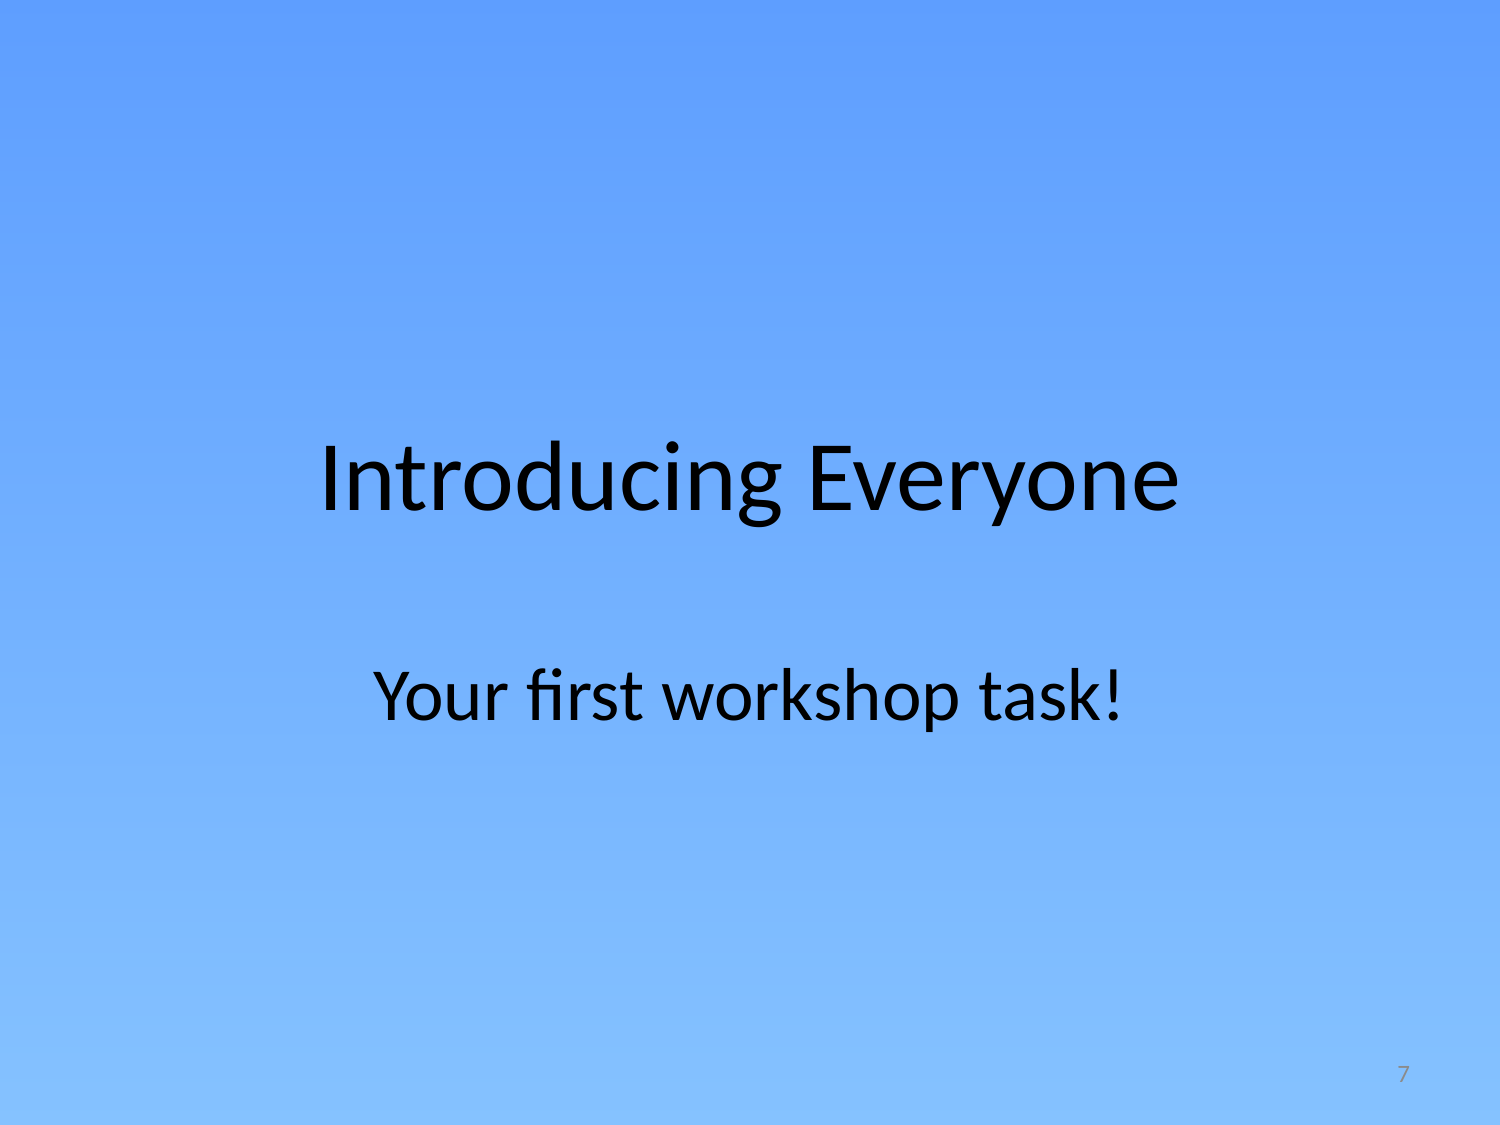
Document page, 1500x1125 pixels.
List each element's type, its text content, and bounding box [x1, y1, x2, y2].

subtitle Your first workshop task! [224, 637, 1276, 926]
title Introducing Everyone [112, 349, 1388, 591]
slide_number 7 [1074, 1042, 1425, 1103]
